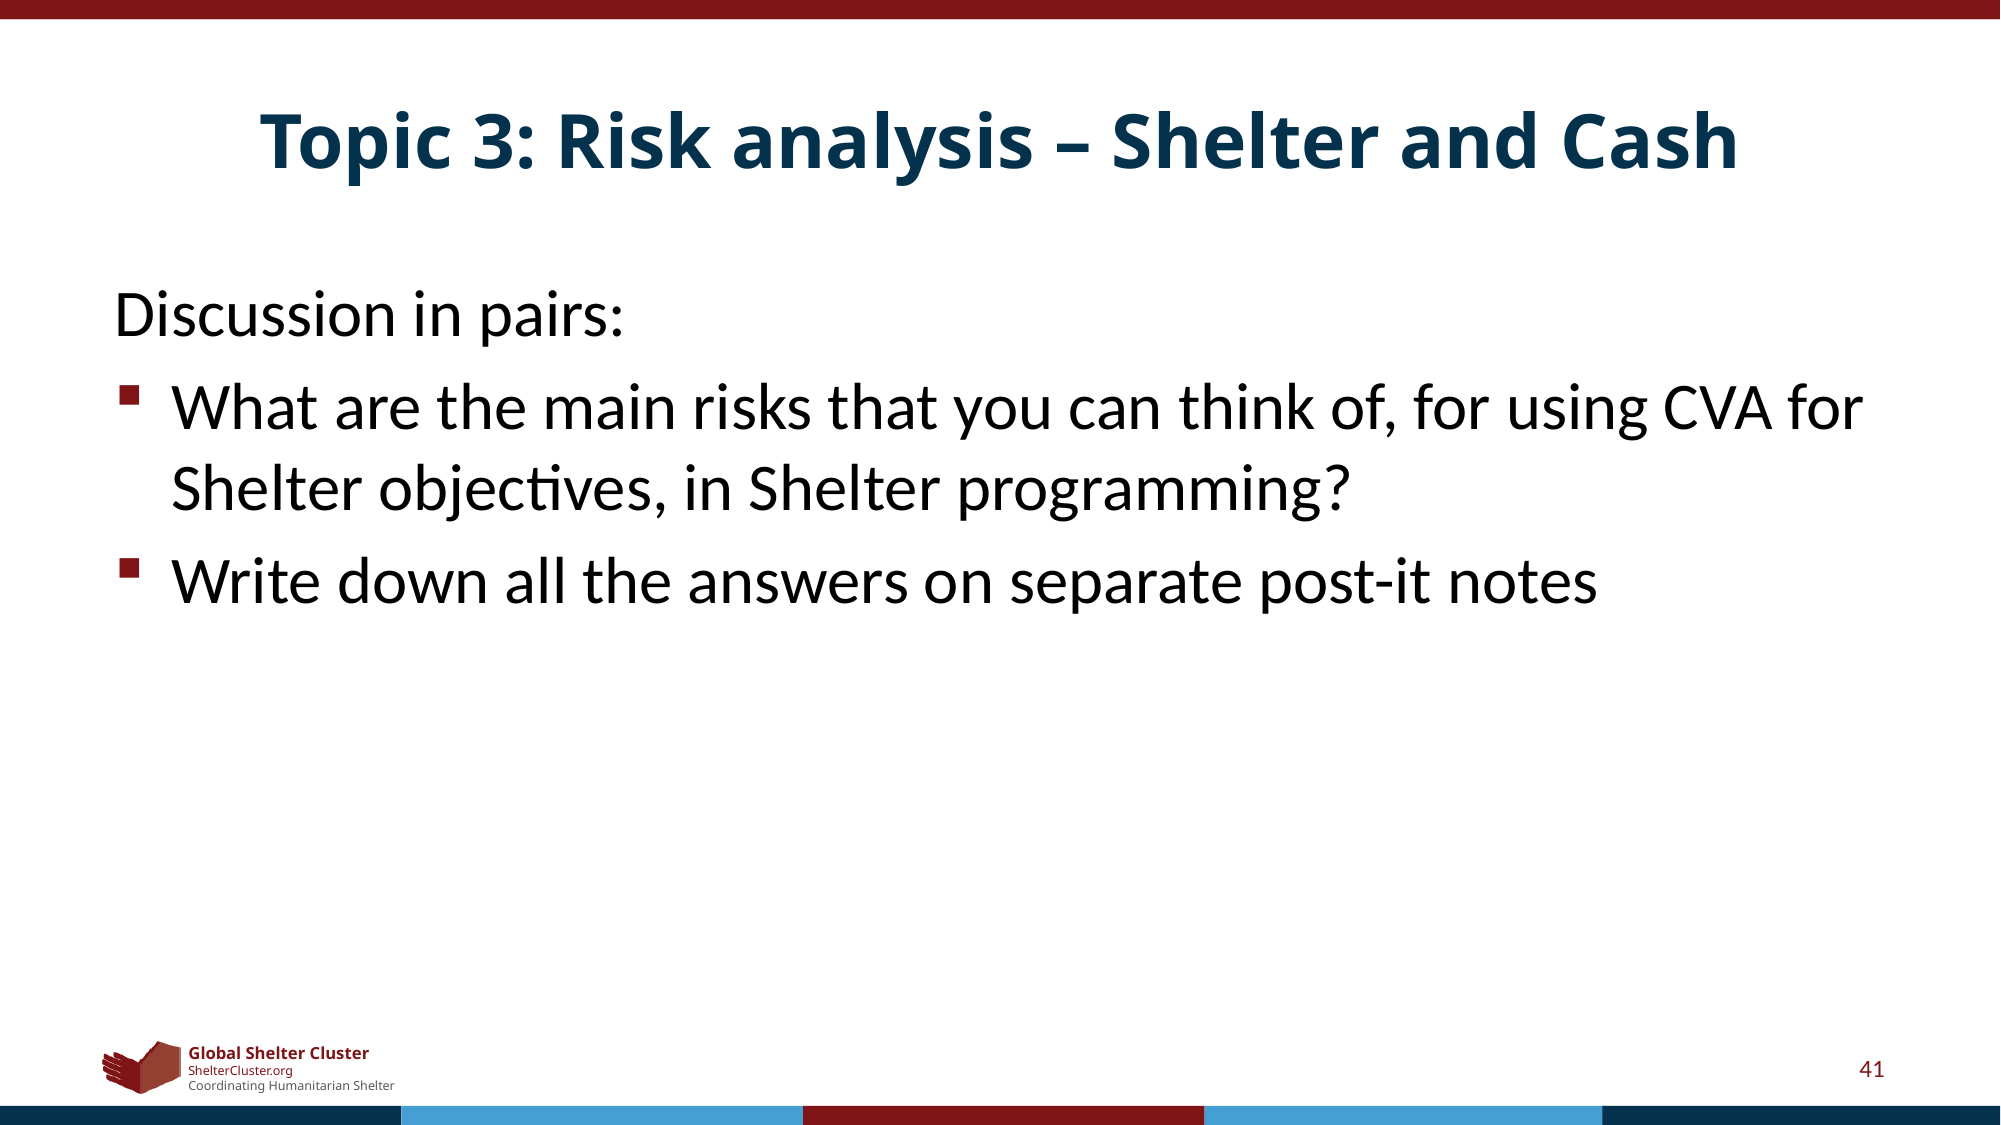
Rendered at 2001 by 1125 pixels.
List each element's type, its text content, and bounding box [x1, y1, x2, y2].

title Topic 3: Risk analysis – Shelter and Cash [99, 45, 1900, 233]
picture [102, 1041, 181, 1094]
slide_number 41 [1433, 1037, 1900, 1098]
list Discussion in pairs: What are the main risks that you can think of, for using CVA for Shelter objectives, in Shelter programming? Write down all the answers on separate post-it notes [99, 262, 1900, 1005]
